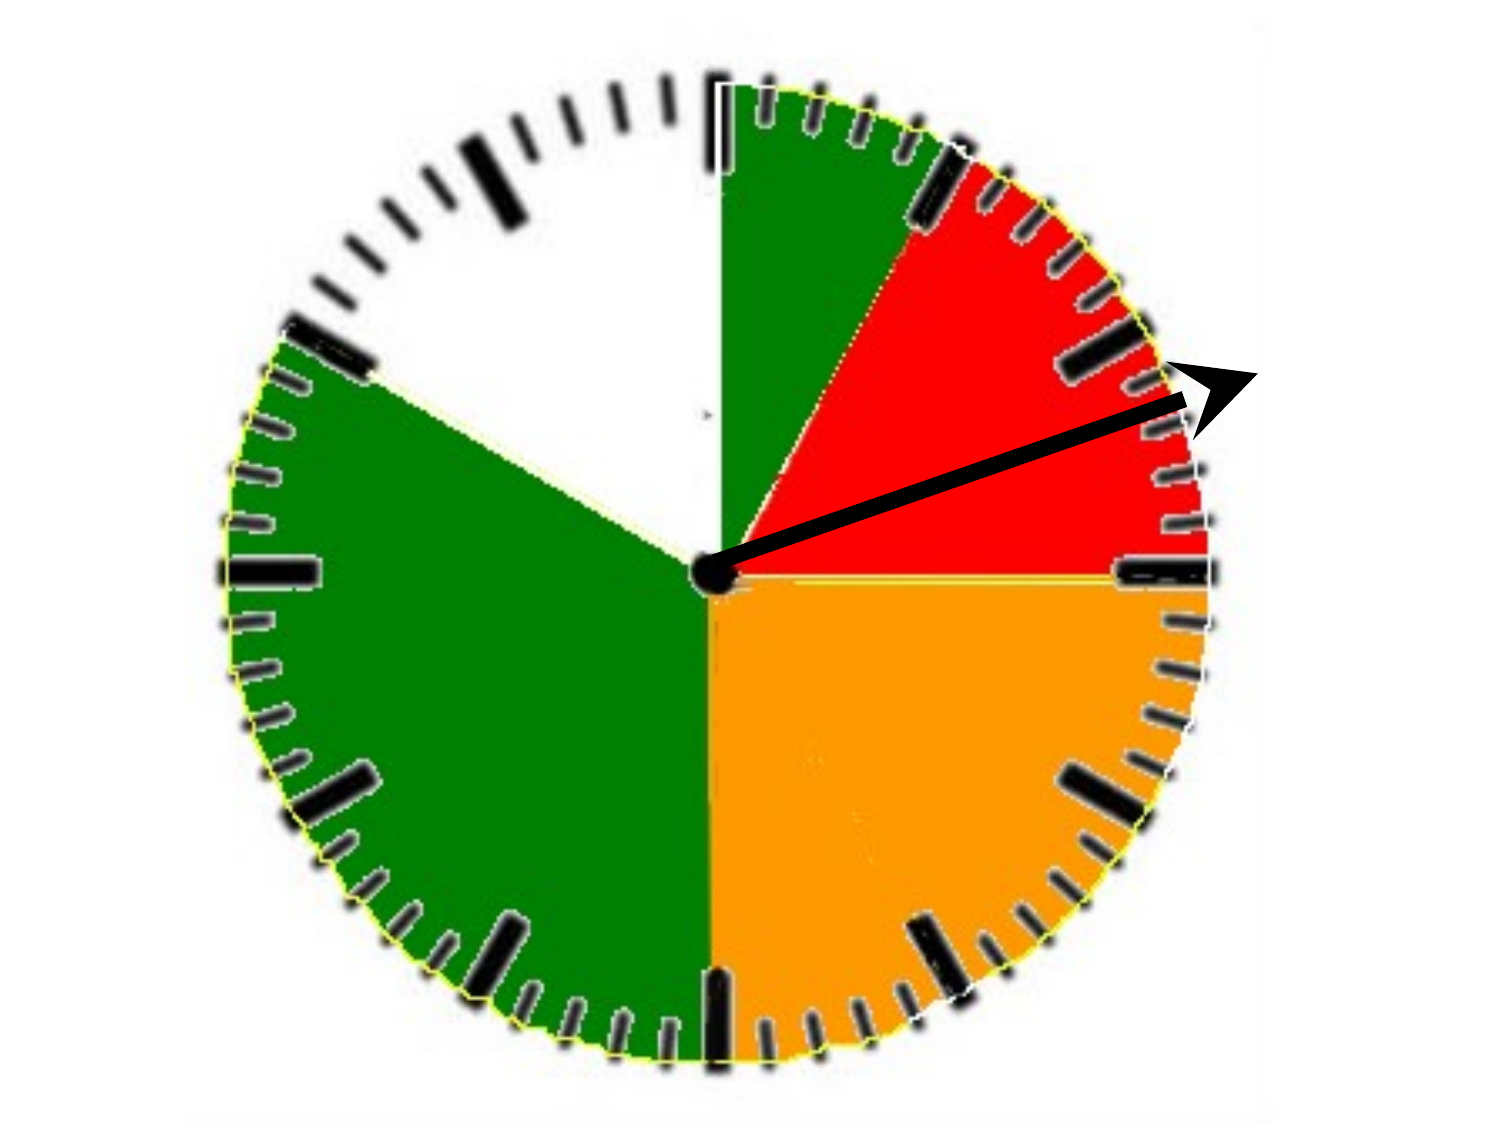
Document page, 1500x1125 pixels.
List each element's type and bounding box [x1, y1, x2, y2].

text_box [714, 373, 1259, 563]
picture [182, 5, 1306, 1125]
